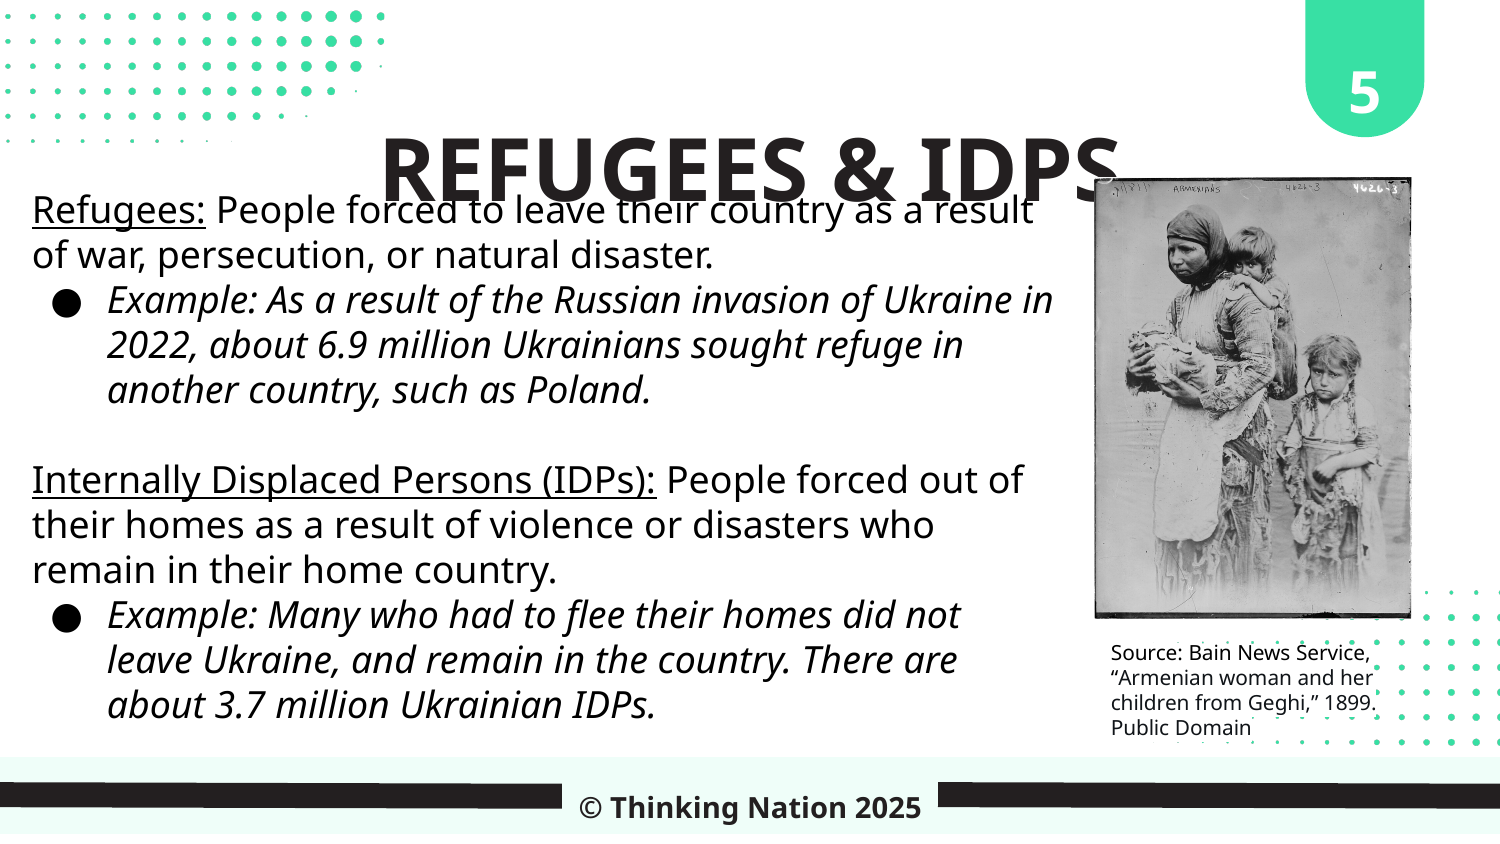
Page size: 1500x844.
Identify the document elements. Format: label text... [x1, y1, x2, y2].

text_box Refugees: People forced to leave their country as a result of war, persecution, or natural disaster. Example: As a result of the Russian invasion of Ukraine in 2022, about 6.9 million Ukrainians sought refuge in another country, such as Poland. Internally Displaced Persons (IDPs): People forced out of their homes as a result of violence or disasters who remain in their home country. Example: Many who had to flee their homes did not leave Ukraine, and remain in the country. There are about 3.7 million Ukrainian IDPs. [31, 186, 1057, 727]
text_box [0, 756, 1500, 835]
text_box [1300, 0, 1430, 138]
picture [1094, 177, 1413, 619]
text_box Source: Bain News Service, “Armenian woman and her children from Geghi,” 1899. Public Domain [1095, 624, 1439, 674]
text_box REFUGEES & IDPS [209, 71, 1291, 219]
text_box [1128, 590, 1500, 755]
text_box [0, 0, 385, 144]
